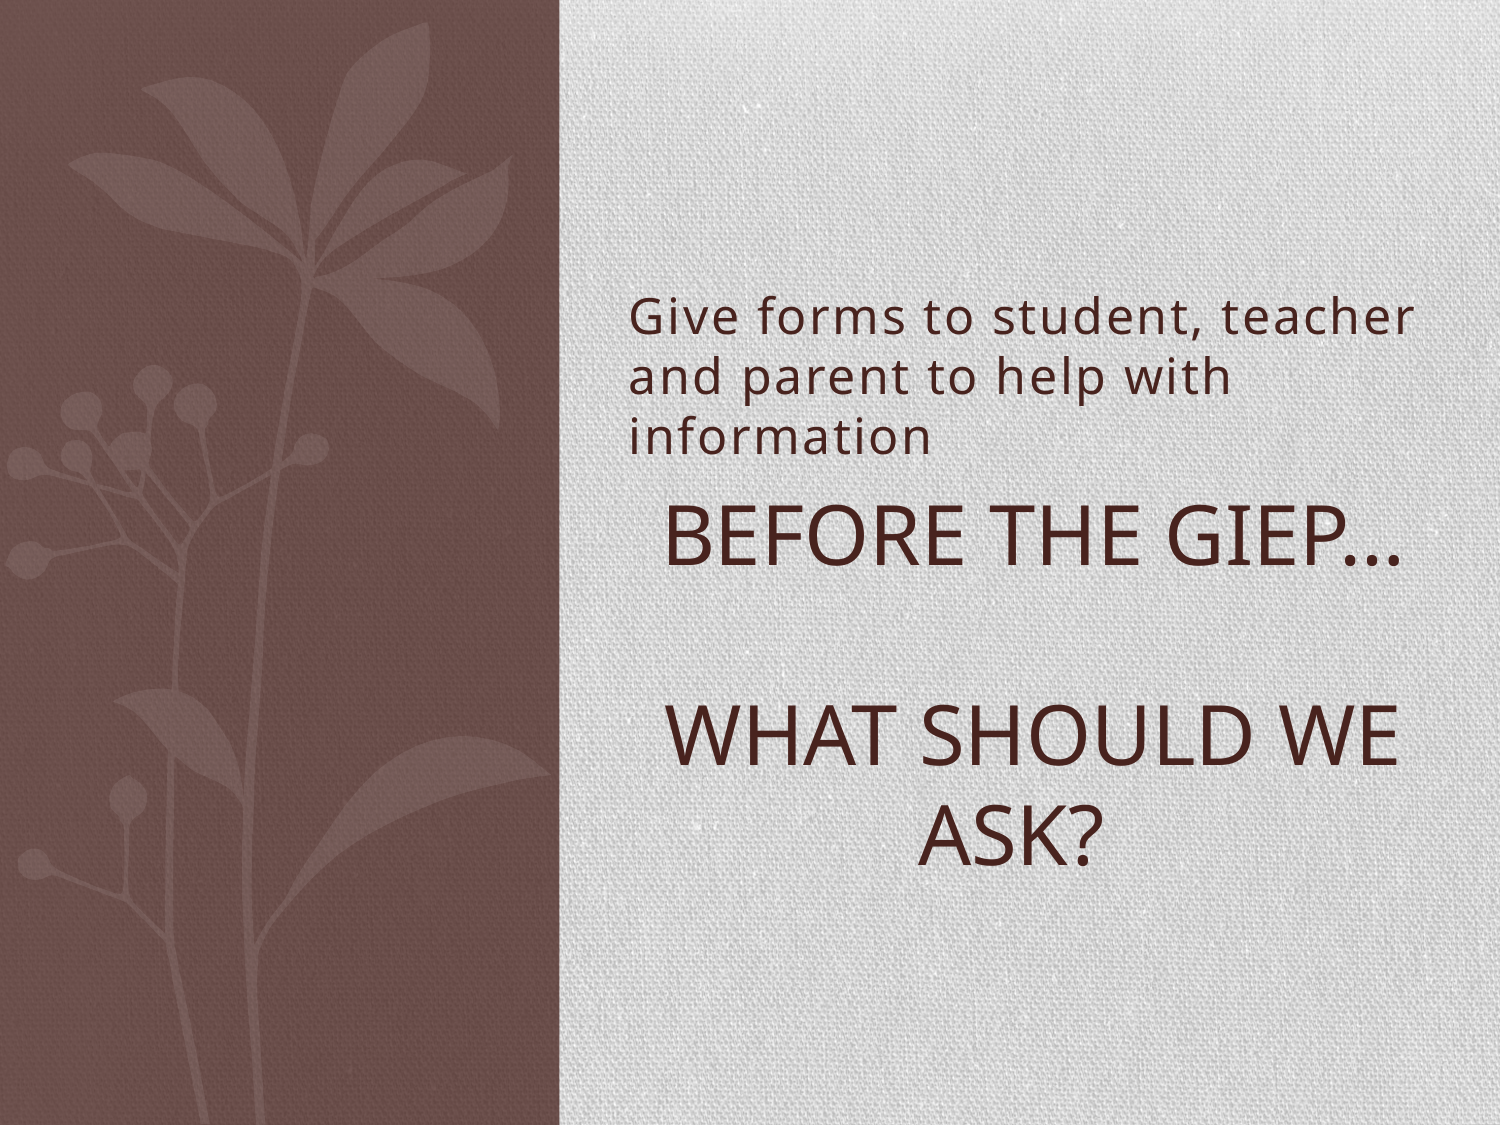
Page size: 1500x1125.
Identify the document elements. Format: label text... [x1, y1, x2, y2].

subtitle Give forms to student, teacher and parent to help with information [614, 229, 1454, 472]
title Before the GIEP… WHAT SHOULD WE ASK? [612, 474, 1454, 913]
